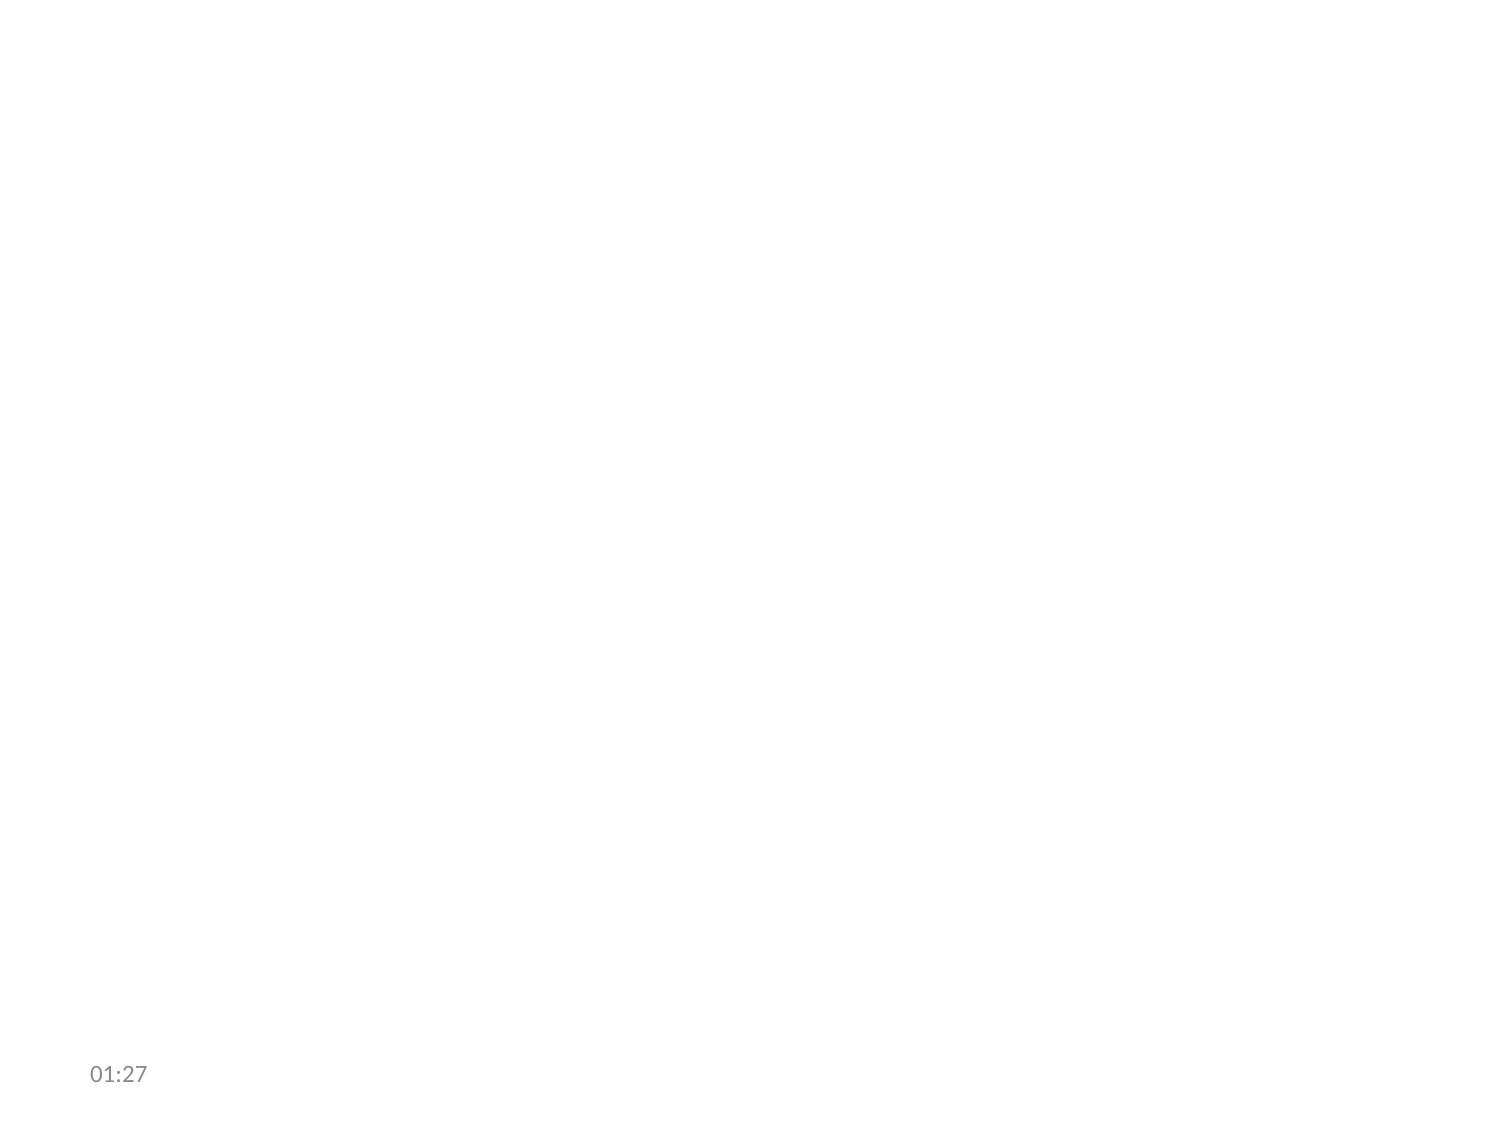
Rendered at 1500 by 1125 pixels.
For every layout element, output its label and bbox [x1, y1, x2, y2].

slide_number [75, 1042, 425, 1103]
